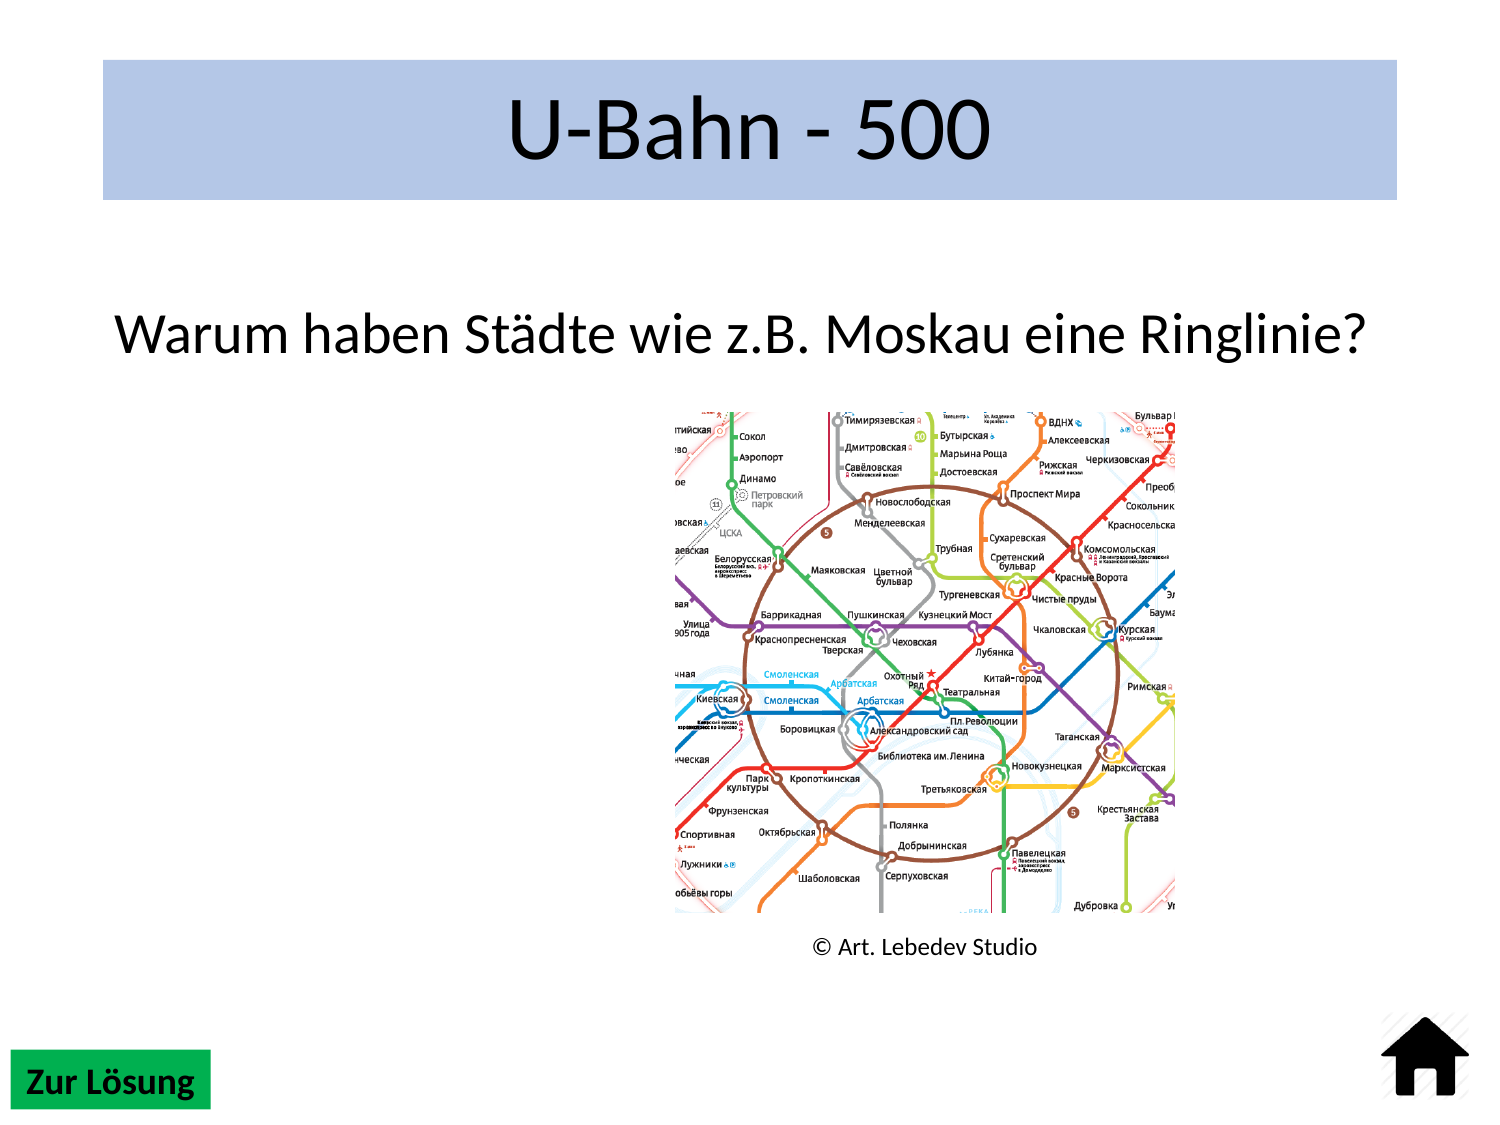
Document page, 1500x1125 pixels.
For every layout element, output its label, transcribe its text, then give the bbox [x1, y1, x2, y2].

picture [1381, 1012, 1469, 1100]
text_box [74, 262, 1425, 1000]
picture [674, 412, 1175, 913]
text_box Zur Lösung [10, 1049, 211, 1110]
title U-Bahn - 500 [103, 59, 1397, 200]
text_box Warum haben Städte wie z.B. Moskau eine Ringlinie? [99, 287, 1450, 1025]
text_box © Art. Lebedev Studio [796, 923, 1054, 969]
